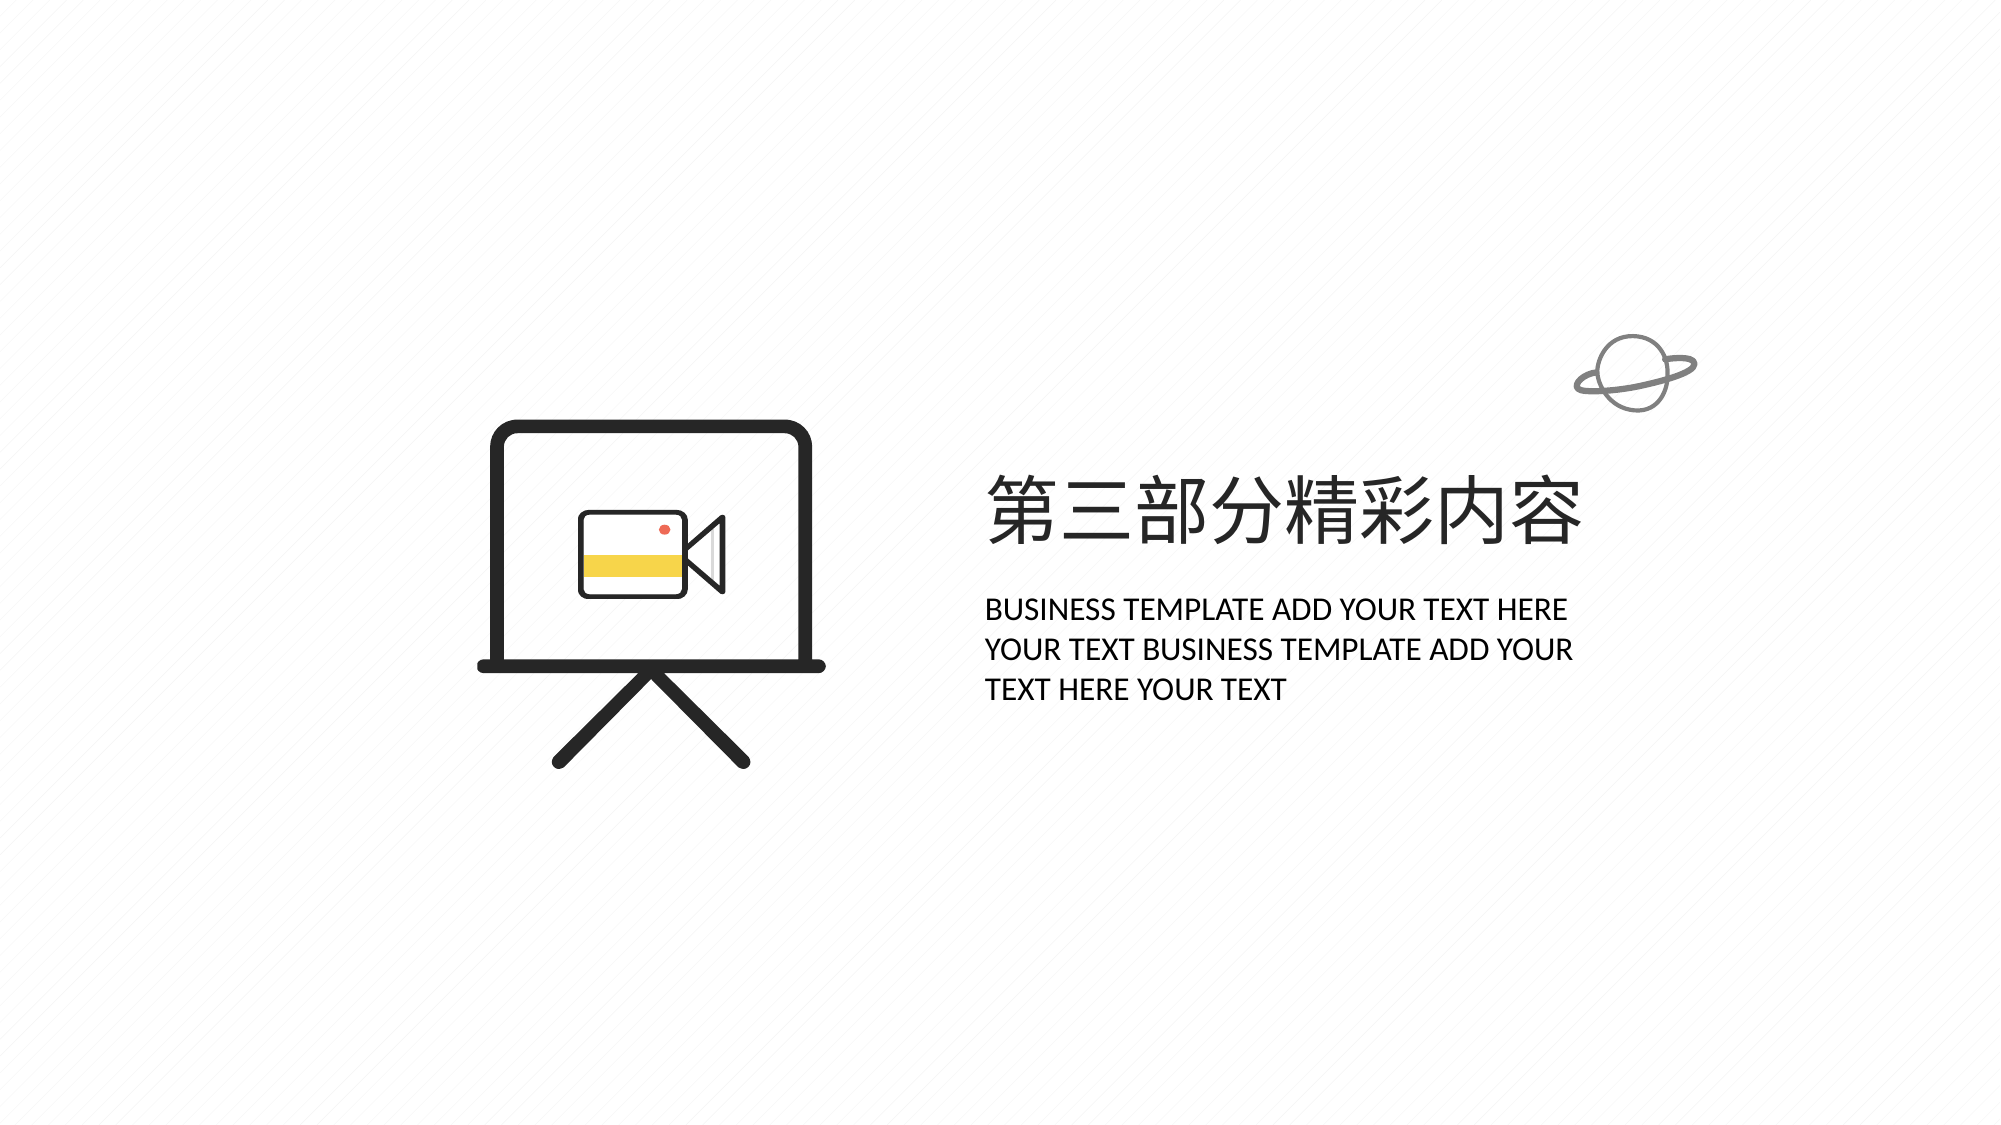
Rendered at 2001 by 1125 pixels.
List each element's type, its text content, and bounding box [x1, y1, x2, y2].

picture [477, 418, 827, 769]
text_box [1576, 336, 1695, 411]
text_box BUSINESS TEMPLATE ADD YOUR TEXT HERE YOUR TEXT BUSINESS TEMPLATE ADD YOUR TEXT HERE YOUR TEXT [970, 579, 1614, 715]
text_box 第三部分精彩内容 [970, 456, 1636, 562]
